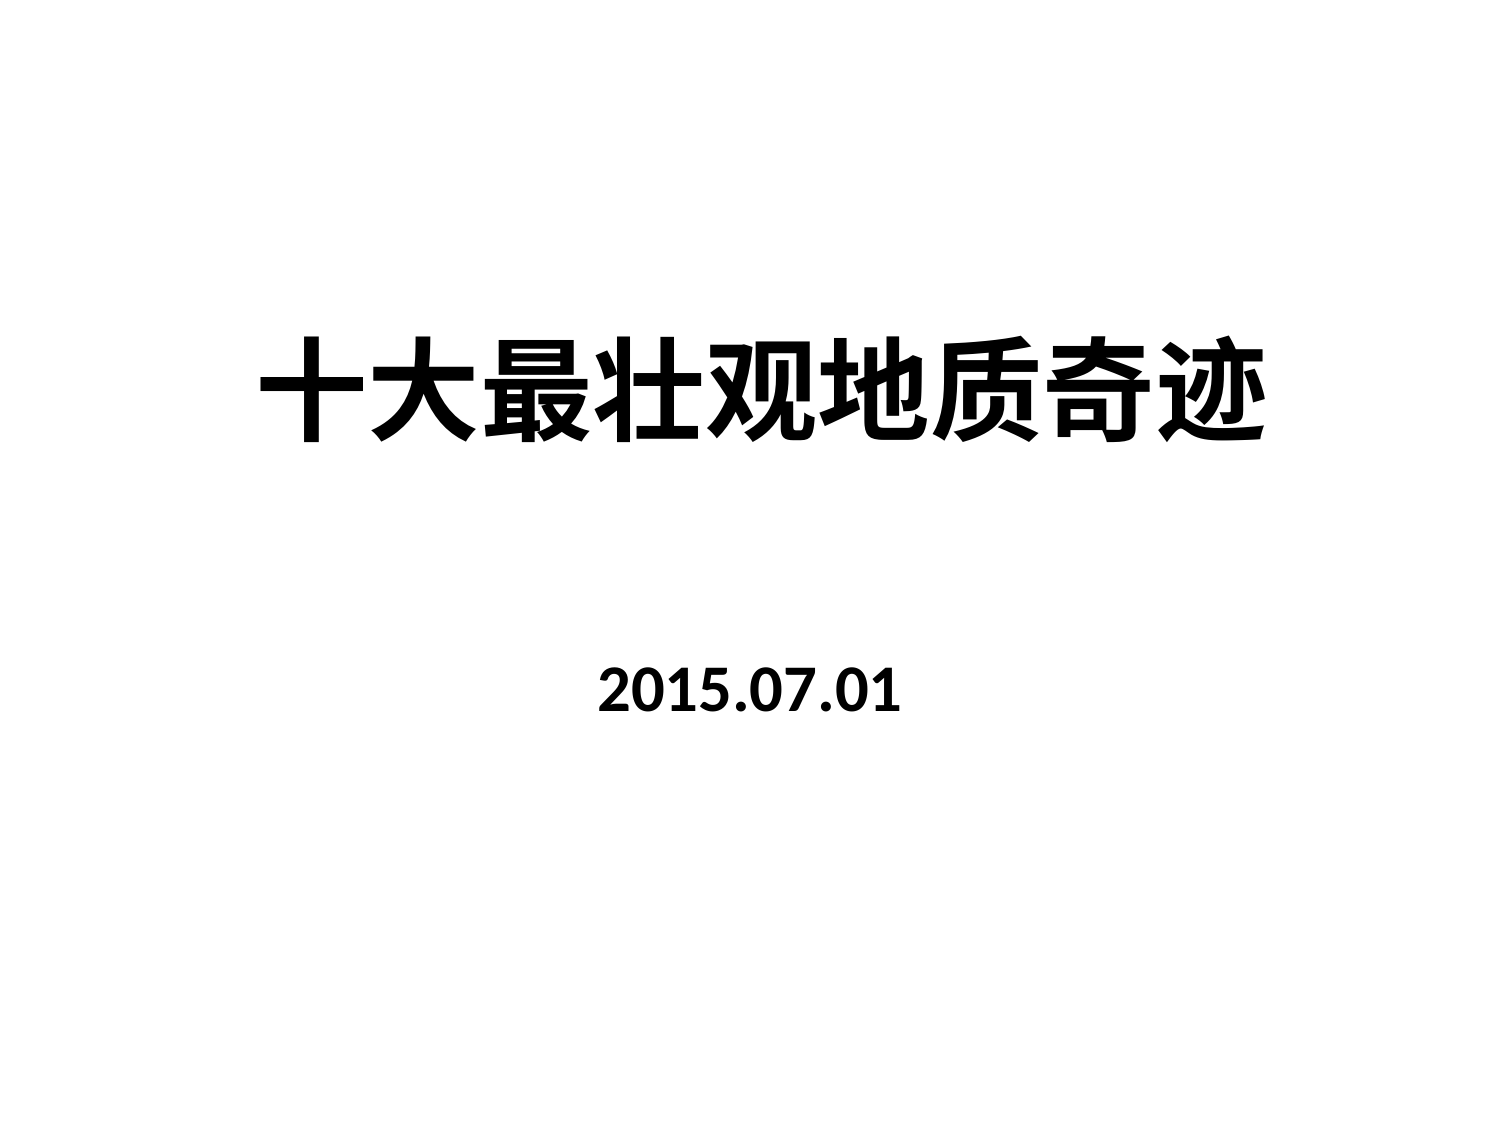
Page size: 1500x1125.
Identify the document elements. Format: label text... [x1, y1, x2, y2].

subtitle 2015.07.01 [225, 637, 1275, 925]
title 十大最壮观地质奇迹 [123, 267, 1399, 509]
